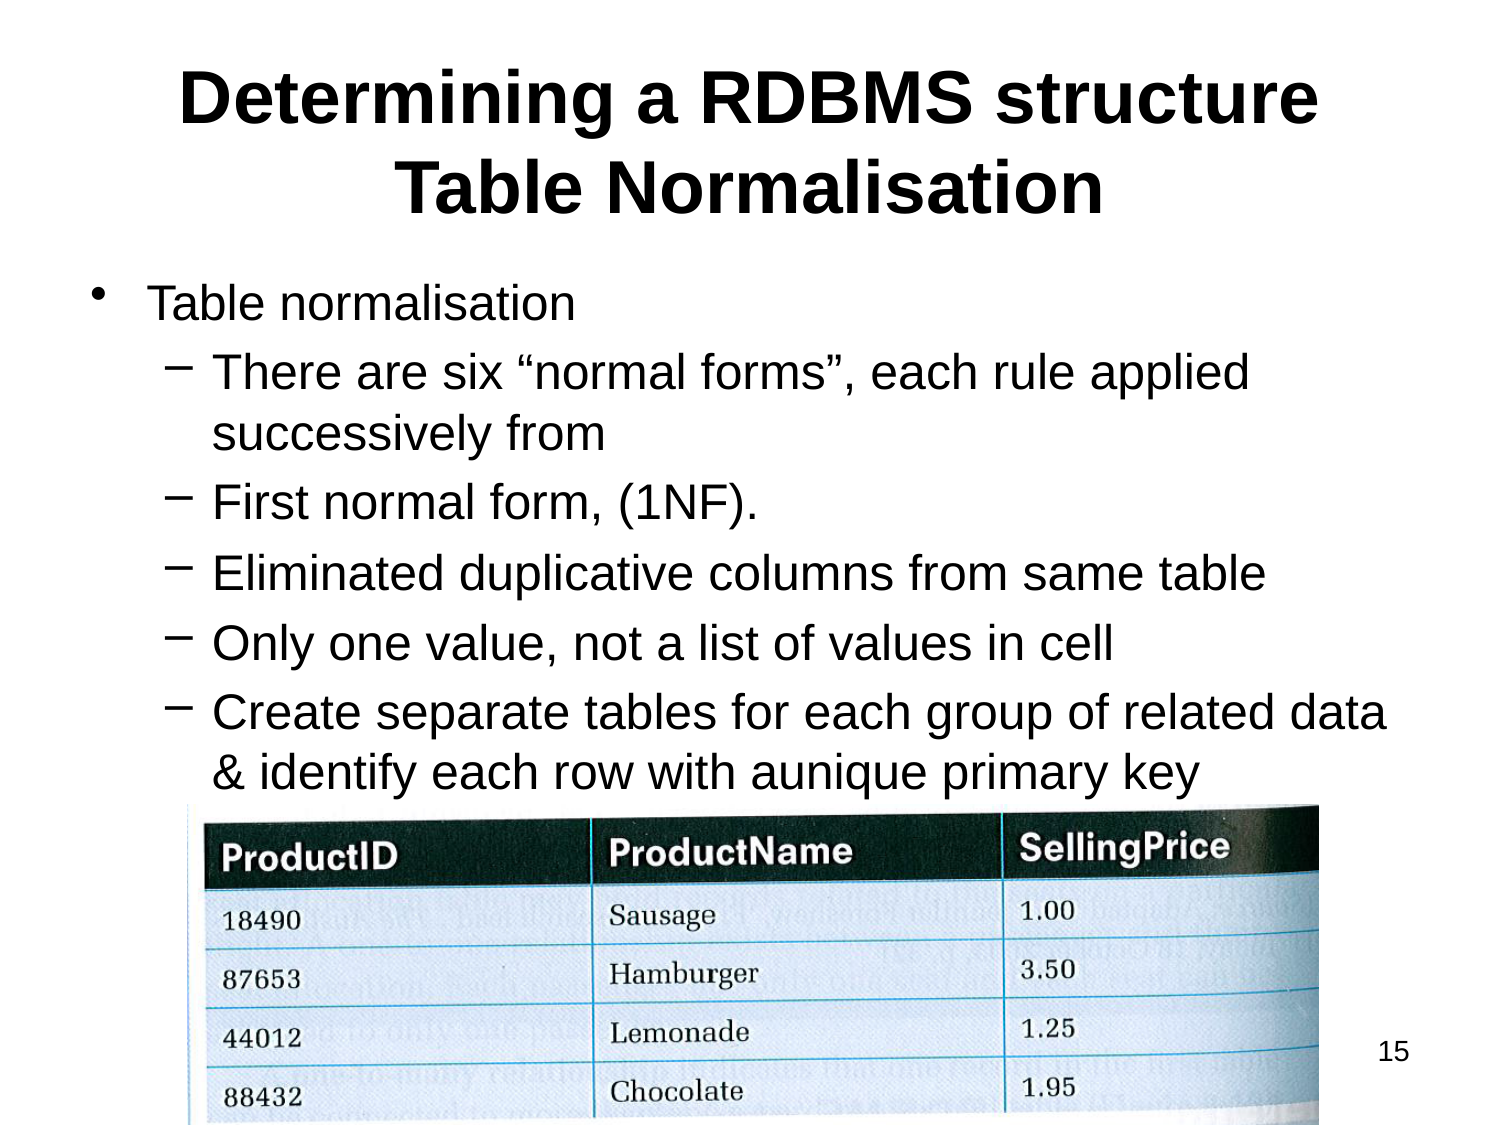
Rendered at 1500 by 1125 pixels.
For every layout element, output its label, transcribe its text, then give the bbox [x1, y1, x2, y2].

title Determining a RDBMS structure Table Normalisation [74, 44, 1426, 233]
picture [187, 804, 1319, 1125]
slide_number 15 [1323, 1024, 1426, 1103]
list Table normalisation There are six “normal forms”, each rule applied successively from First normal form, (1NF). Eliminated duplicative columns from same table Only one value, not a list of values in cell Create separate tables for each group of related data & identify each row with aunique primary key [74, 262, 1430, 786]
